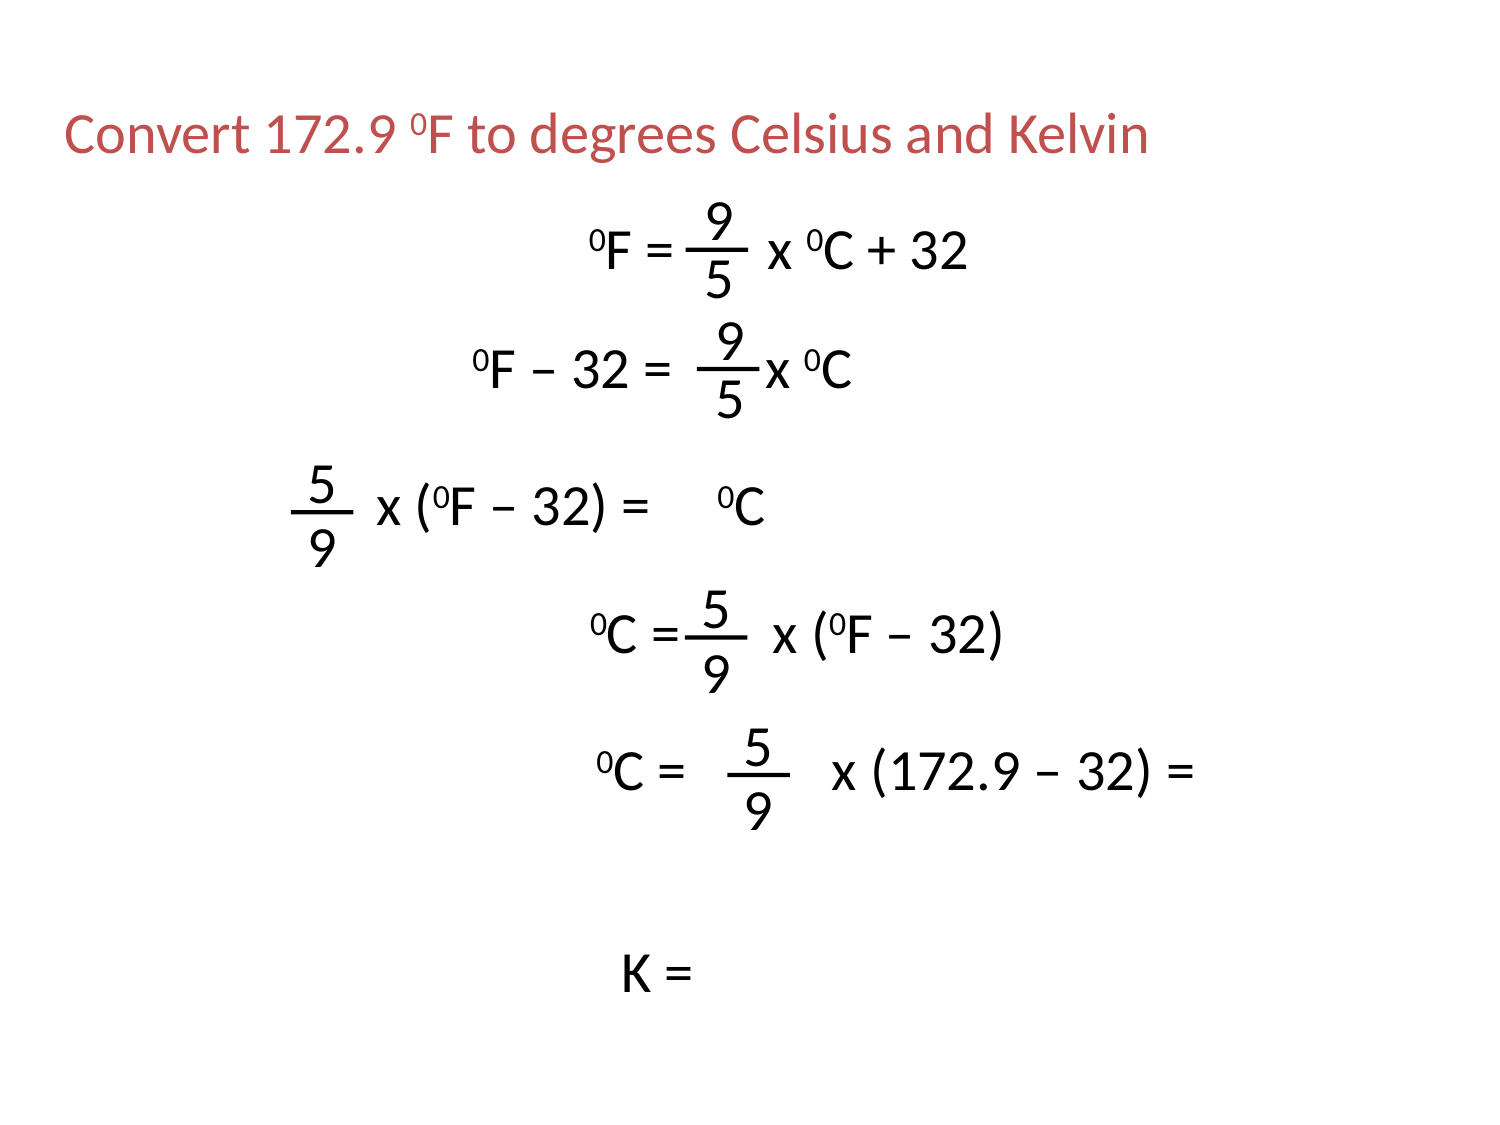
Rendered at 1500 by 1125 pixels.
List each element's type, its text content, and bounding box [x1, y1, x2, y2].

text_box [416, 294, 908, 438]
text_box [532, 562, 1063, 713]
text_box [574, 699, 1364, 851]
text_box Convert 172.9 0F to degrees Celsius and Kelvin [50, 87, 1300, 173]
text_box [532, 174, 1026, 319]
text_box K = [606, 926, 762, 1012]
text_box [290, 437, 786, 588]
